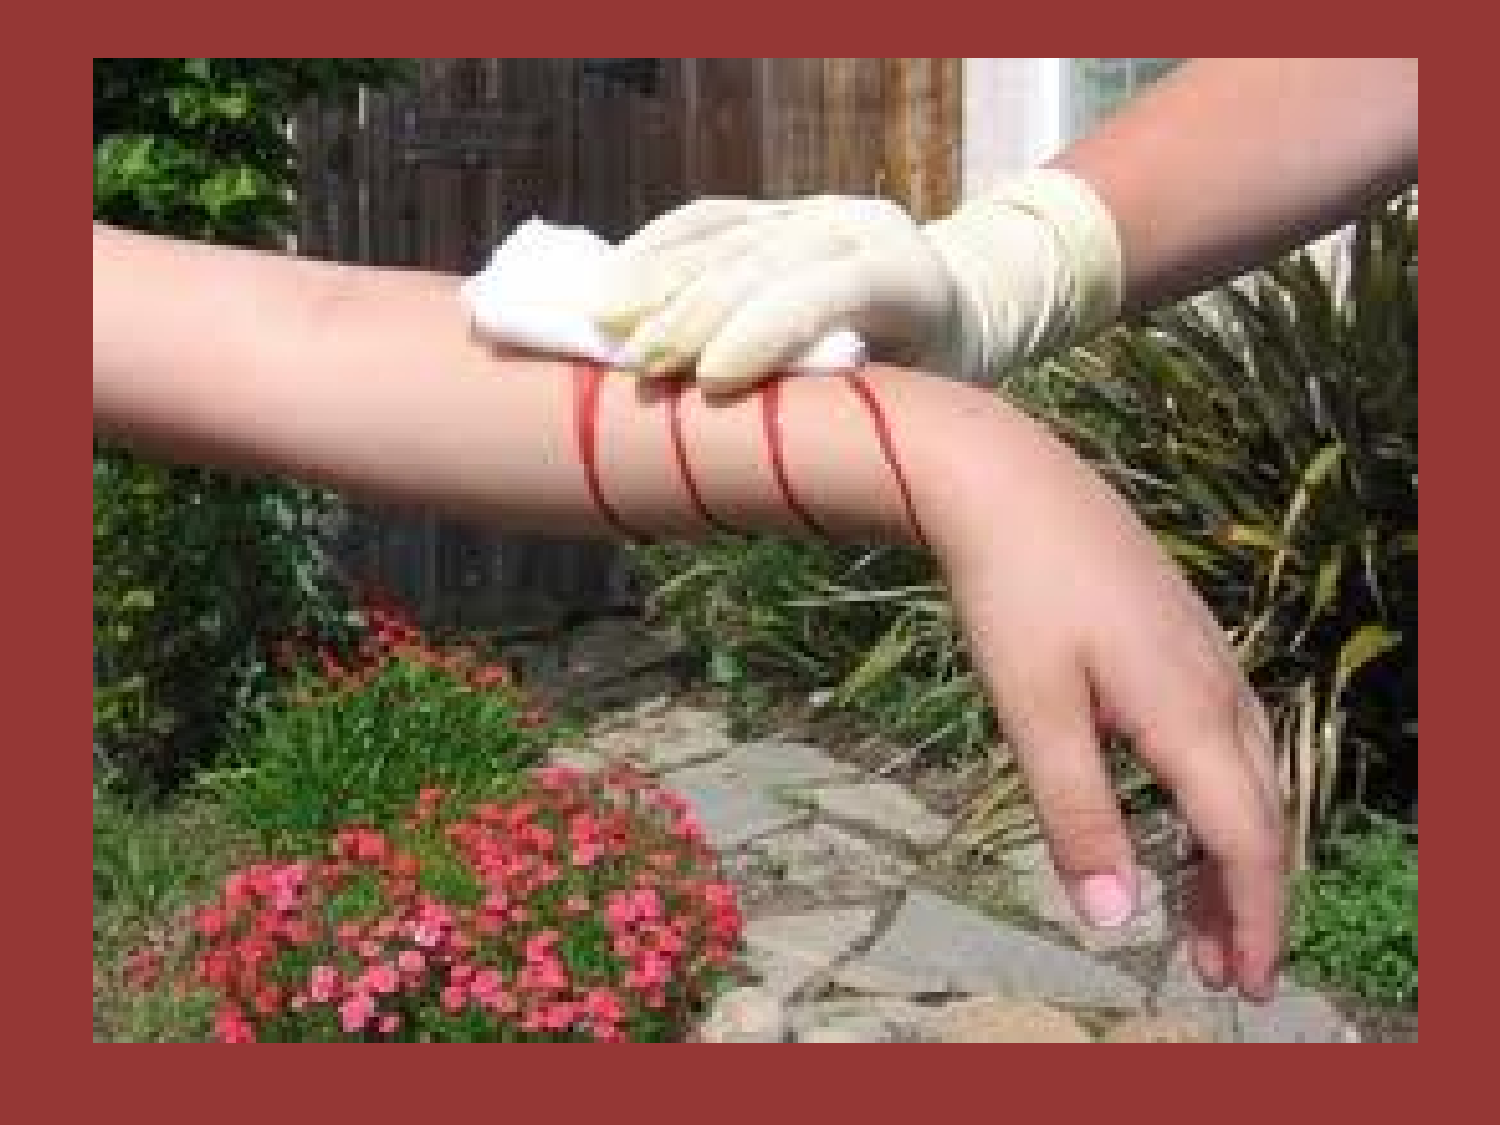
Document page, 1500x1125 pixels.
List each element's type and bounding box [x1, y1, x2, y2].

picture [93, 58, 1419, 1044]
